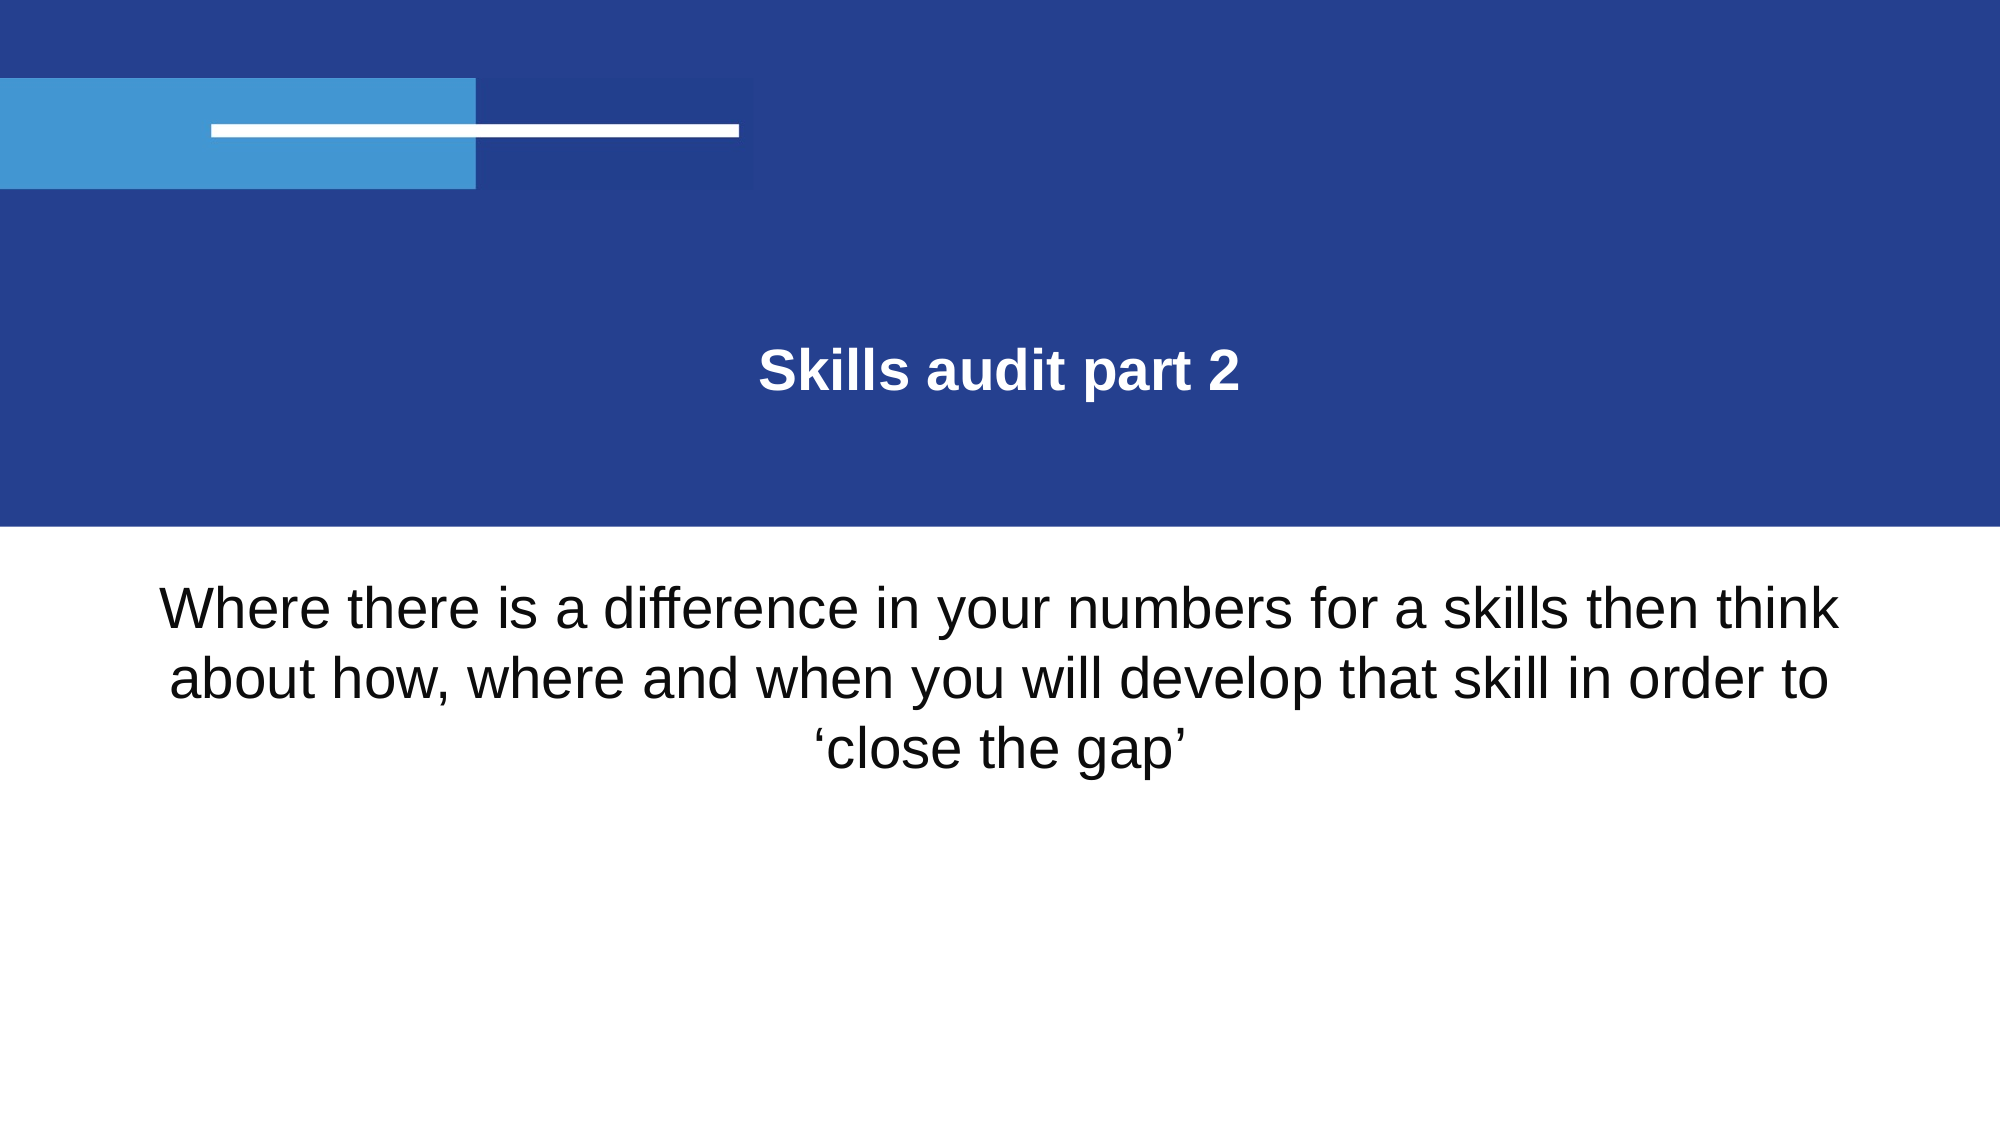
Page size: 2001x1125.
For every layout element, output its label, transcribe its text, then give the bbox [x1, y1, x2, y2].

picture [0, 78, 754, 190]
title Skills audit part 2 [137, 263, 1863, 481]
list Where there is a difference in your numbers for a skills then think about how, where and when you will develop that skill in order to ‘close the gap’ [137, 562, 1863, 942]
